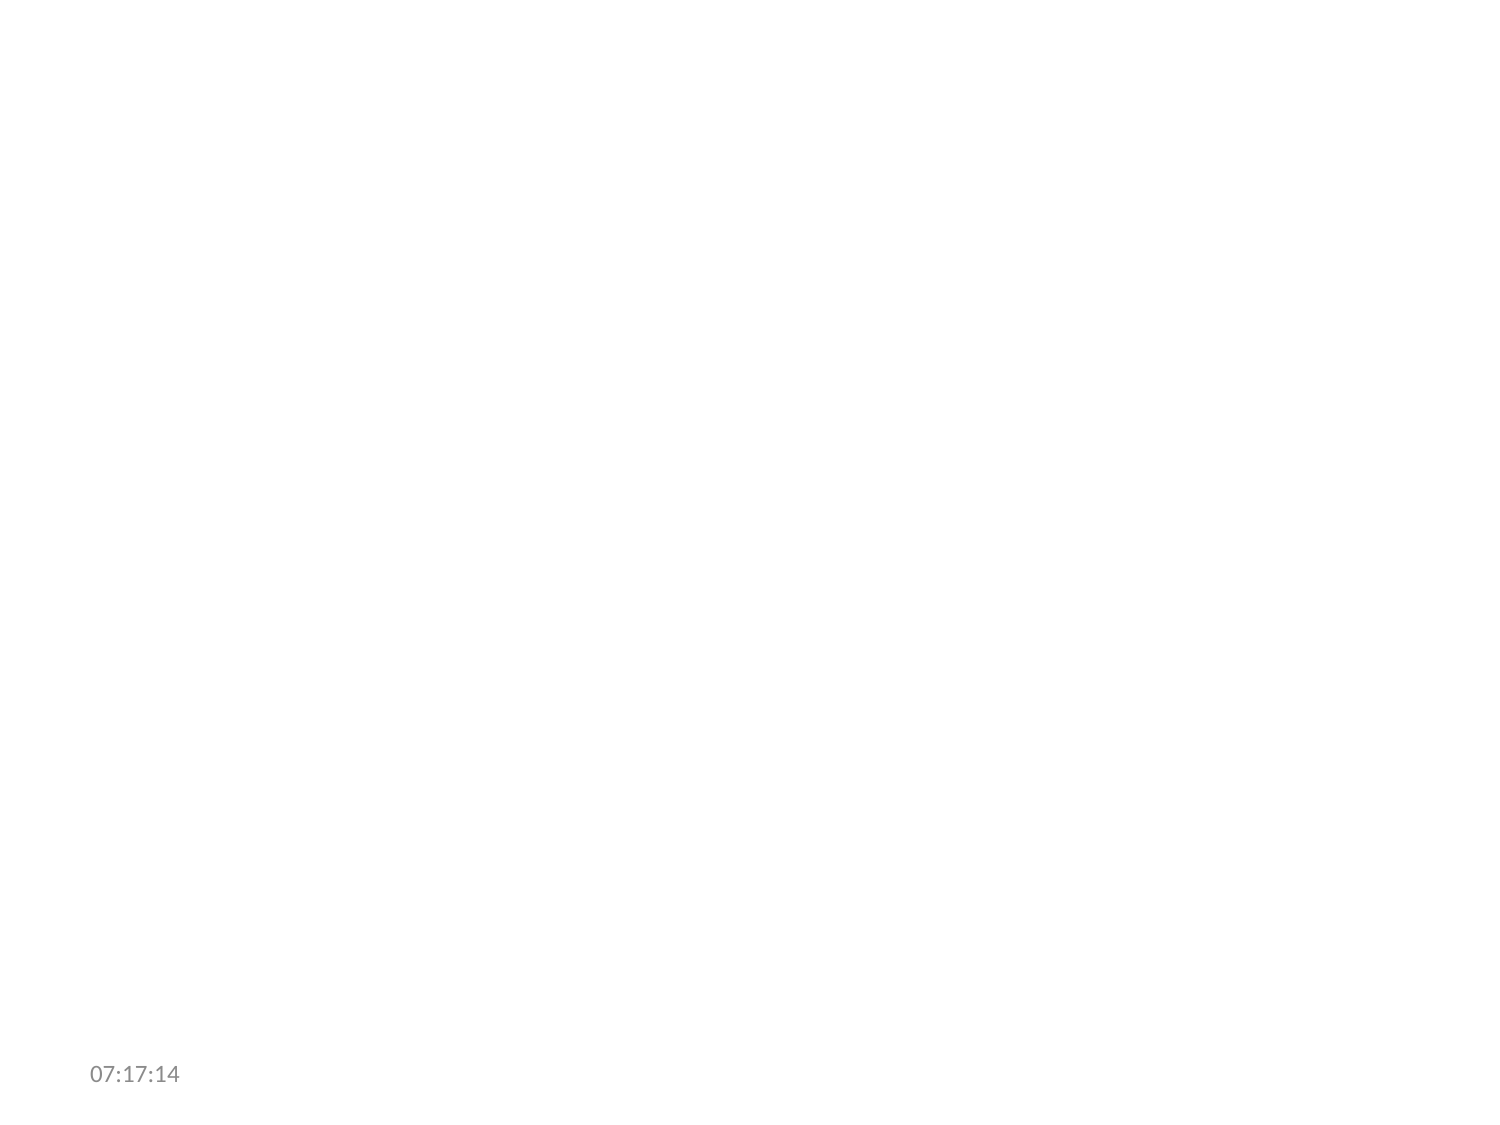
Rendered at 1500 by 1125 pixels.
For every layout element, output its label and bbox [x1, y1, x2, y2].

slide_number [75, 1042, 425, 1103]
